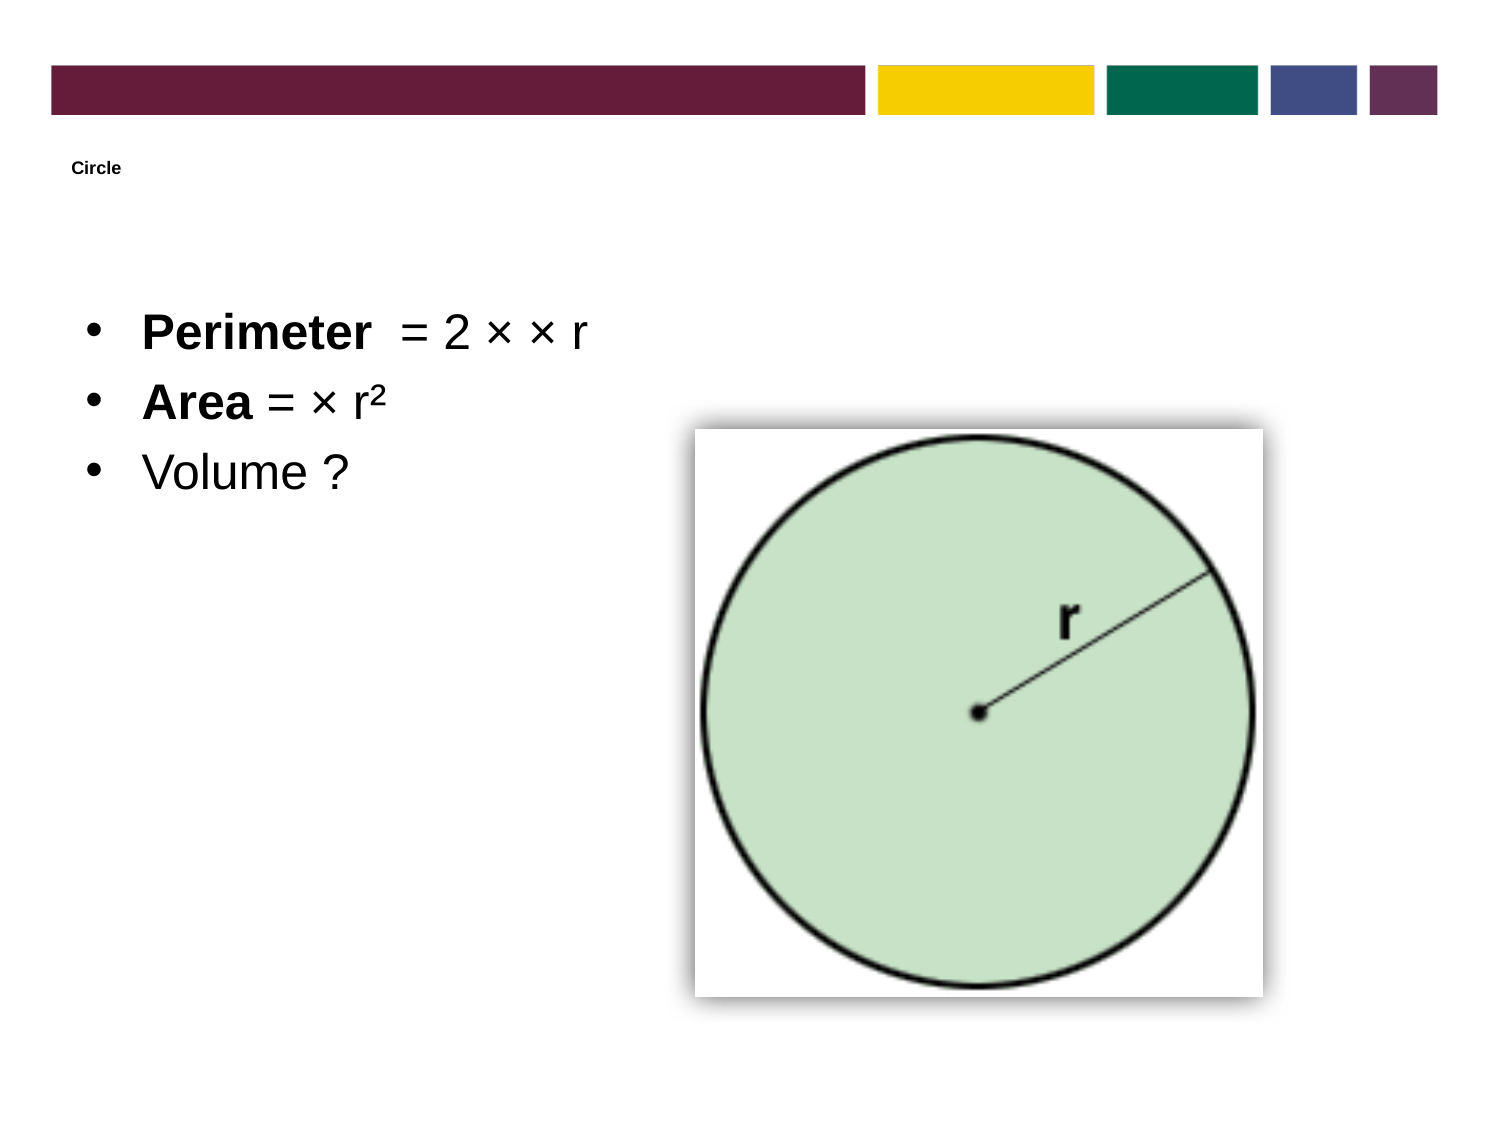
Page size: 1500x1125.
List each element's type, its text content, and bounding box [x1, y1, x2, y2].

picture [694, 429, 1263, 997]
title Circle [56, 123, 672, 186]
list Perimeter = 2 × × r Area = × r² Volume ? [70, 292, 1421, 1035]
picture [37, 49, 1438, 116]
